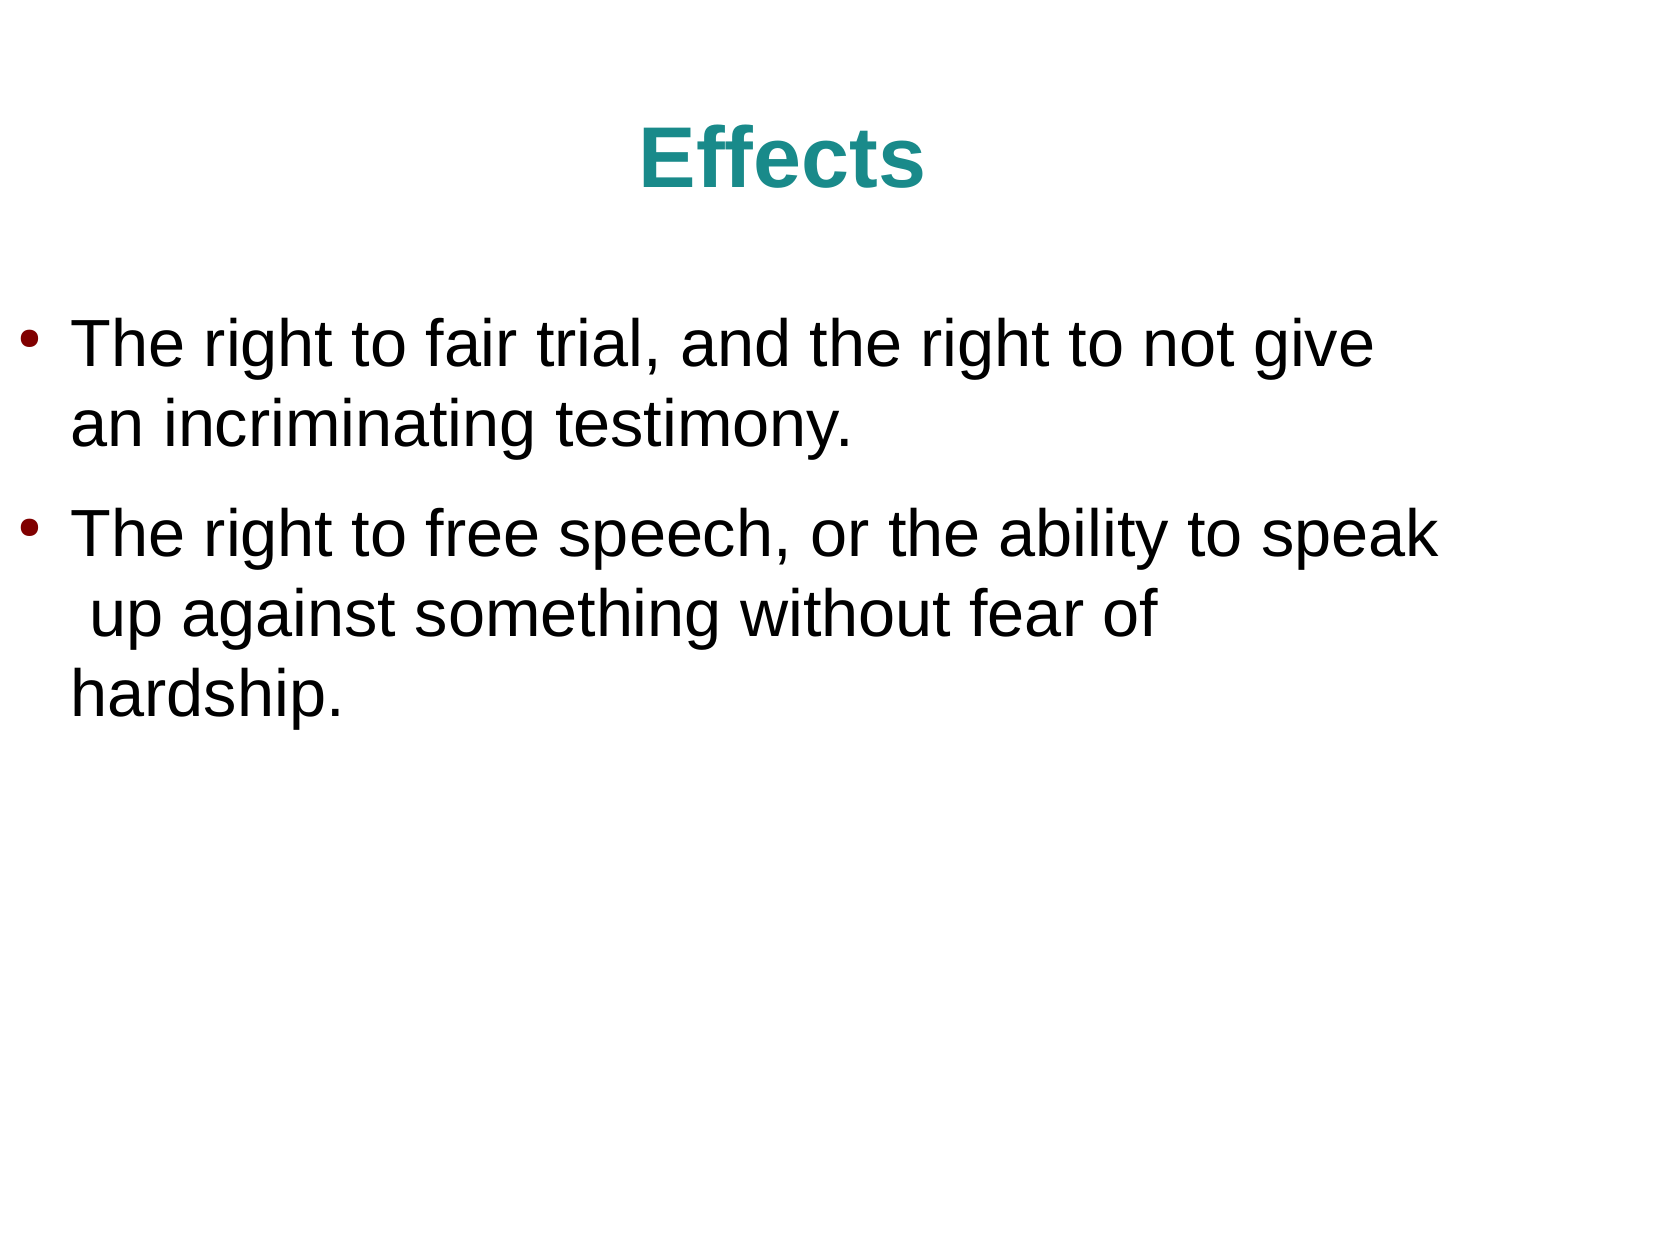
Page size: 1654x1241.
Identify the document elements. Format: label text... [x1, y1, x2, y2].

list The right to fair trial, and the right to not give an incriminating testimony. The right to free speech, or the ability to speak up against something without fear of hardship. [0, 300, 1451, 1119]
title Effects [82, 49, 1571, 257]
